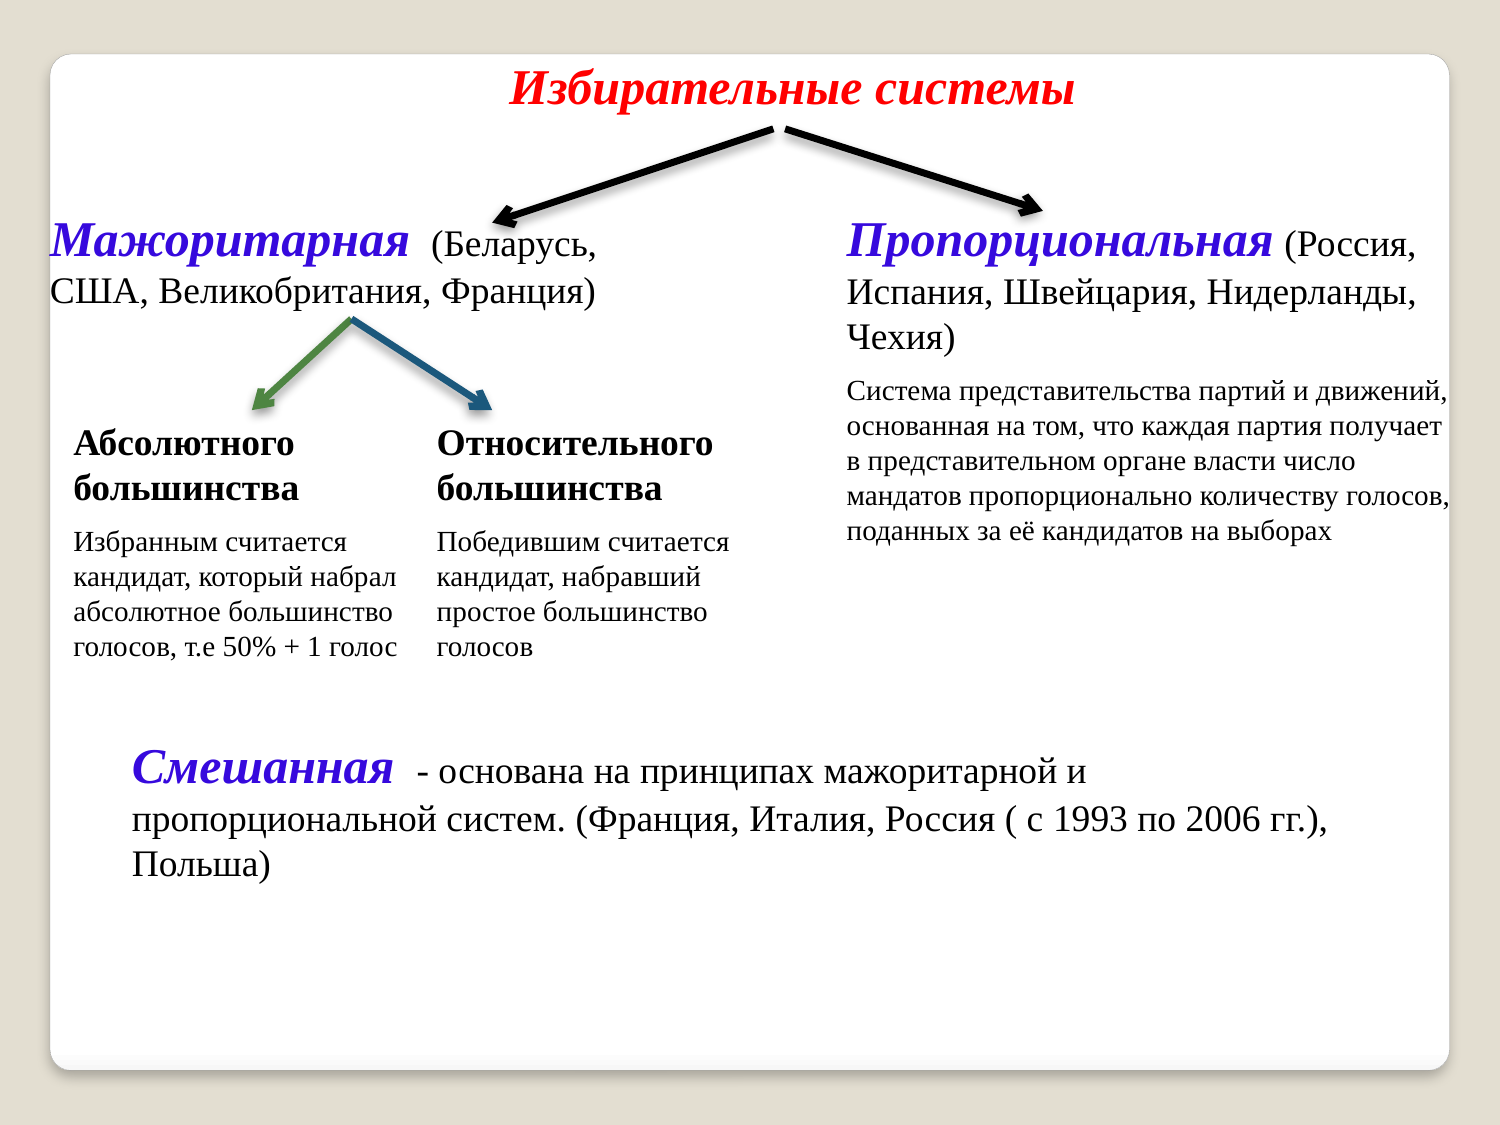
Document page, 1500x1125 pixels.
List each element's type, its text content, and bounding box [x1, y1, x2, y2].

text_box Мажоритарная (Беларусь, США, Великобритания, Франция) [35, 199, 668, 319]
text_box Абсолютного большинства Избранным считается кандидат, который набрал абсолютное большинство голосов, т.е 50% + 1 голос [58, 410, 421, 670]
text_box Смешанная - основана на принципах мажоритарной и пропорциональной систем. (Франция, Италия, Россия ( с 1993 по 2006 гг.), Польша) [117, 726, 1395, 892]
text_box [491, 128, 774, 223]
text_box Относительного большинства Победившим считается кандидат, набравший простое большинство голосов [421, 410, 821, 670]
text_box Избирательные системы [269, 46, 1289, 122]
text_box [256, 315, 347, 416]
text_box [784, 128, 1044, 212]
text_box Пропорциональная (Россия, Испания, Швейцария, Нидерланды, Чехия) Система представительства партий и движений, основанная на том, что каждая партия получает в представительном органе власти число мандатов пропорционально количеству голосов, поданных за её кандидатов на выборах [831, 199, 1477, 554]
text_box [376, 294, 467, 436]
